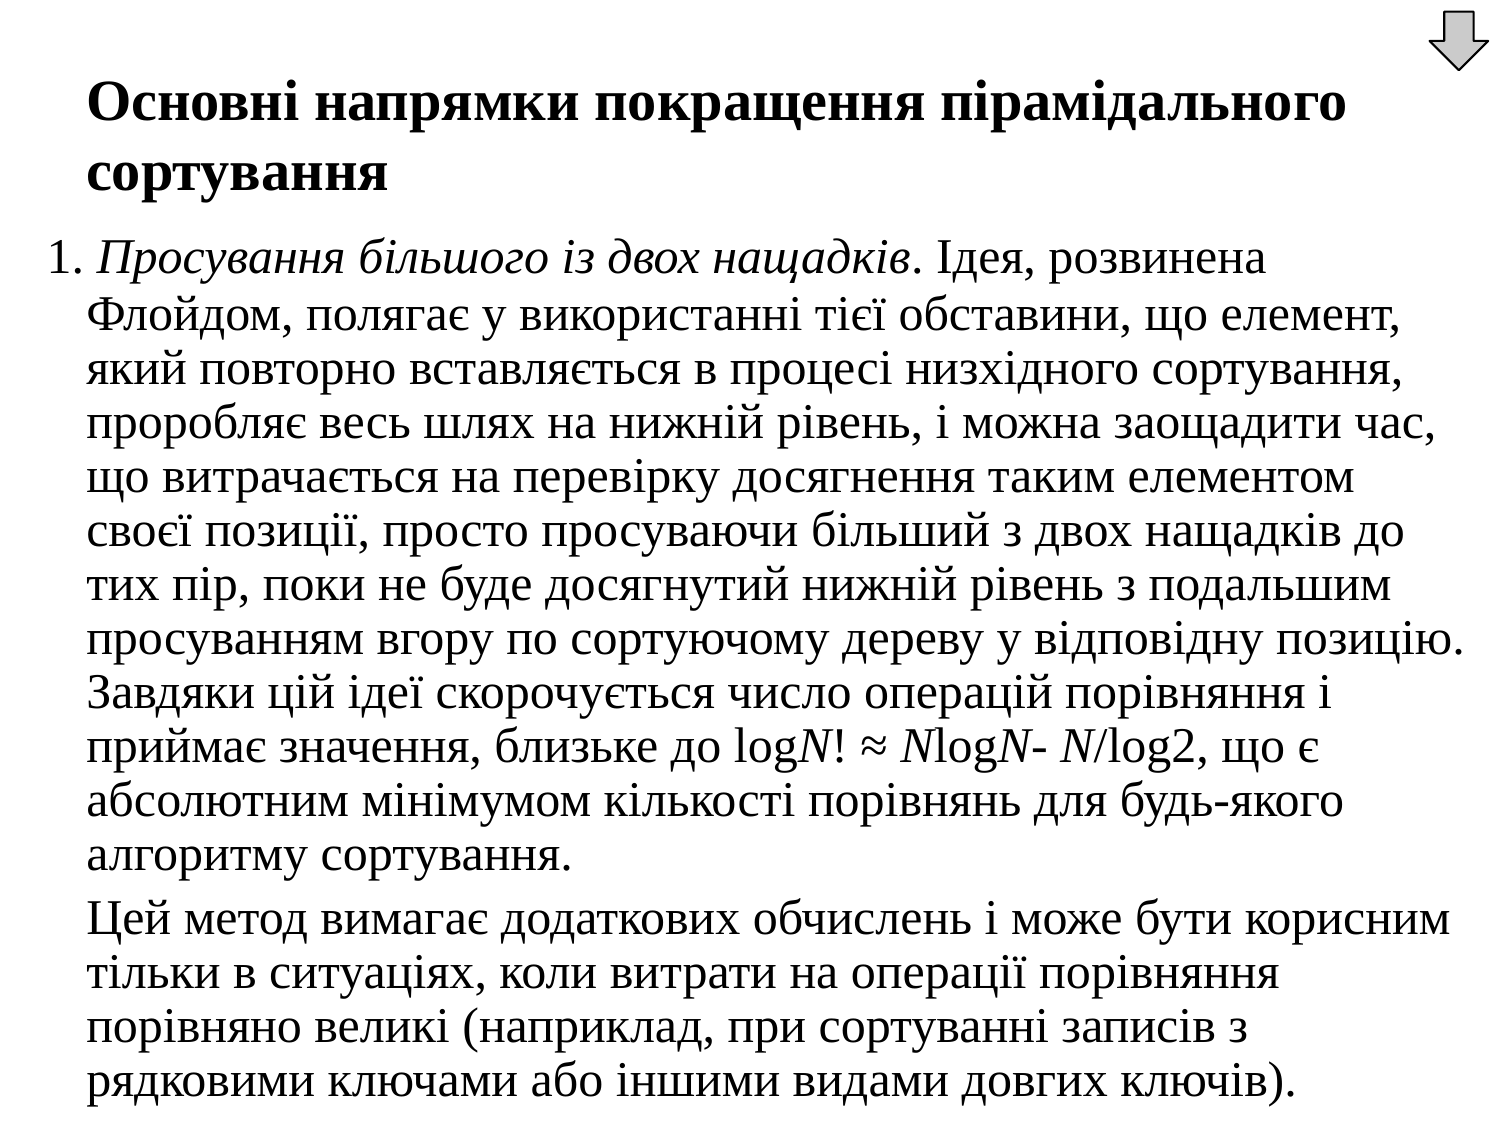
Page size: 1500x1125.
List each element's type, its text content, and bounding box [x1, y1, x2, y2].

list Основні напрямки покращення пірамідального сортування 1. Просування більшого із двох нащадків. Ідея, розвинена Флойдом, полягає у використанні тієї обставини, що елемент, який повторно вставляється в процесі низхідного сортування, проробляє весь шлях на нижній рівень, і можна заощадити час, що витрачається на перевірку досягнення таким елементом своєї позиції, просто просуваючи більший з двох нащадків до тих пір, поки не буде досягнутий нижній рівень з подальшим просуванням вгору по сортуючому дереву у відповідну позицію. Завдяки цій ідеї скорочується число операцій порівняння і приймає значення, близьке до logN! ≈ NlogN- N/log2, що є абсолютним мінімумом кількості порівнянь для будь-якого алгоритму сортування. Цей метод вимагає додаткових обчислень і може бути корисним тільки в ситуаціях, коли витрати на операції порівняння порівняно великі (наприклад, при сортуванні записів з рядковими ключами або іншими видами довгих ключів). [0, 54, 1500, 1122]
text_box [1429, 11, 1489, 71]
